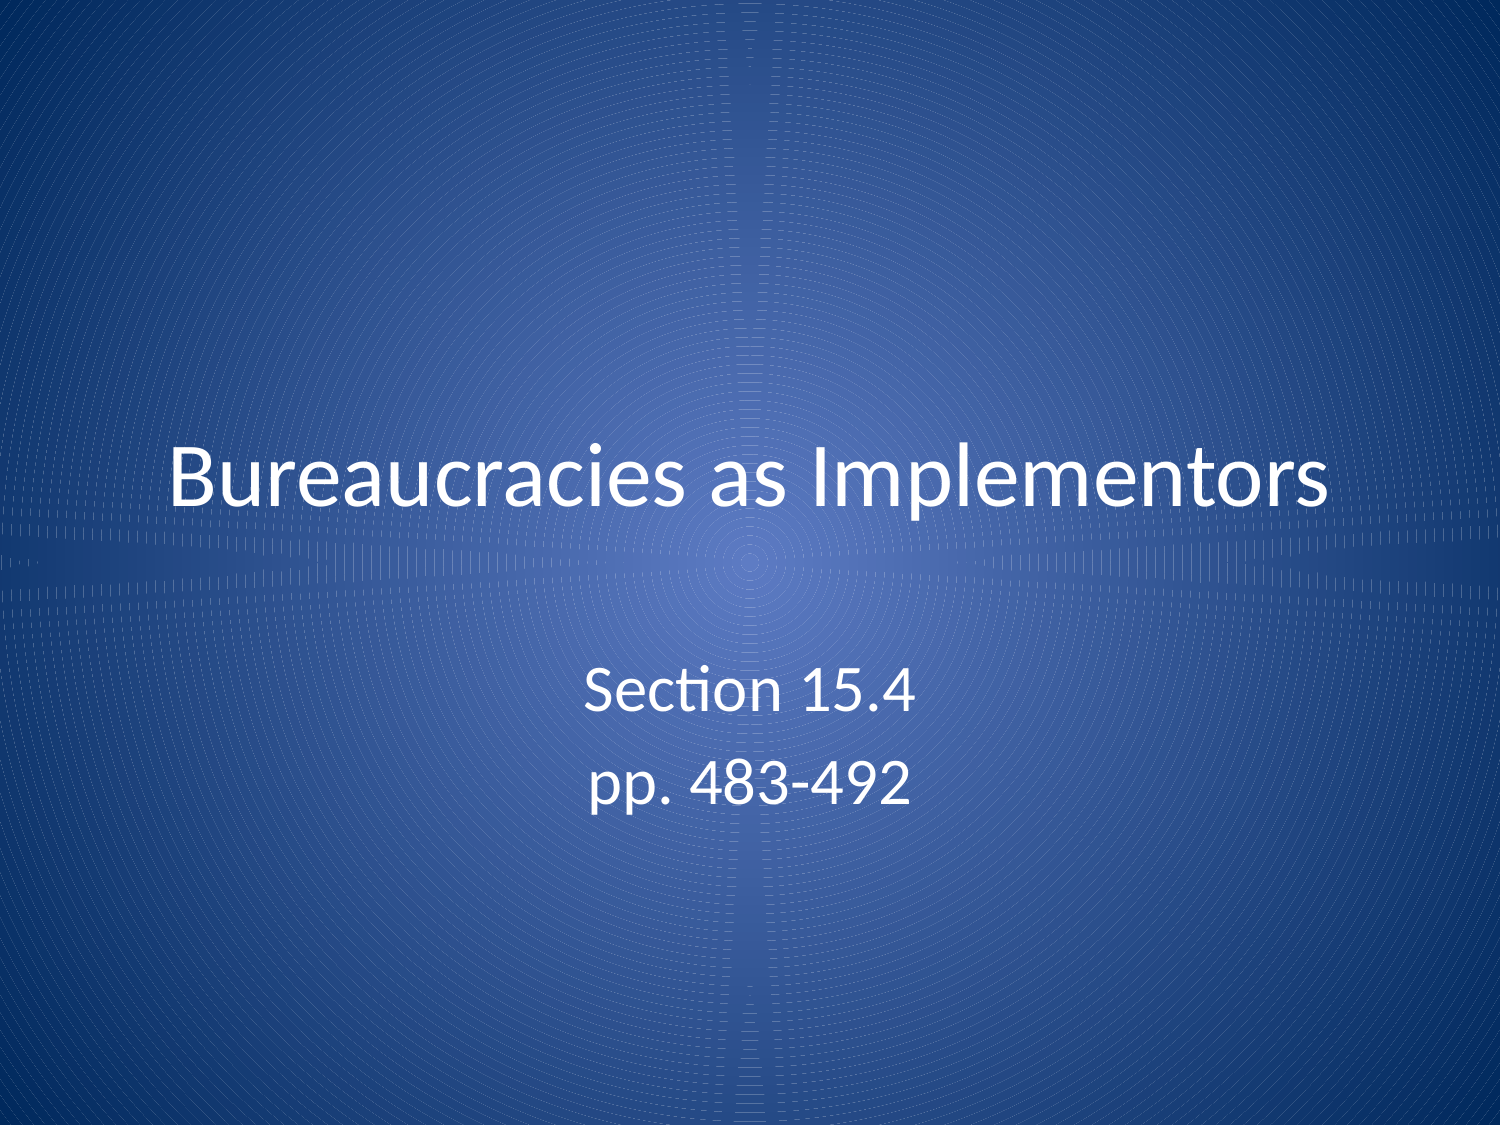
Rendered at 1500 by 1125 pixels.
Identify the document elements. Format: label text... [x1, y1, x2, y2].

subtitle Section 15.4 pp. 483-492 [225, 637, 1275, 925]
title Bureaucracies as Implementors [112, 349, 1388, 591]
